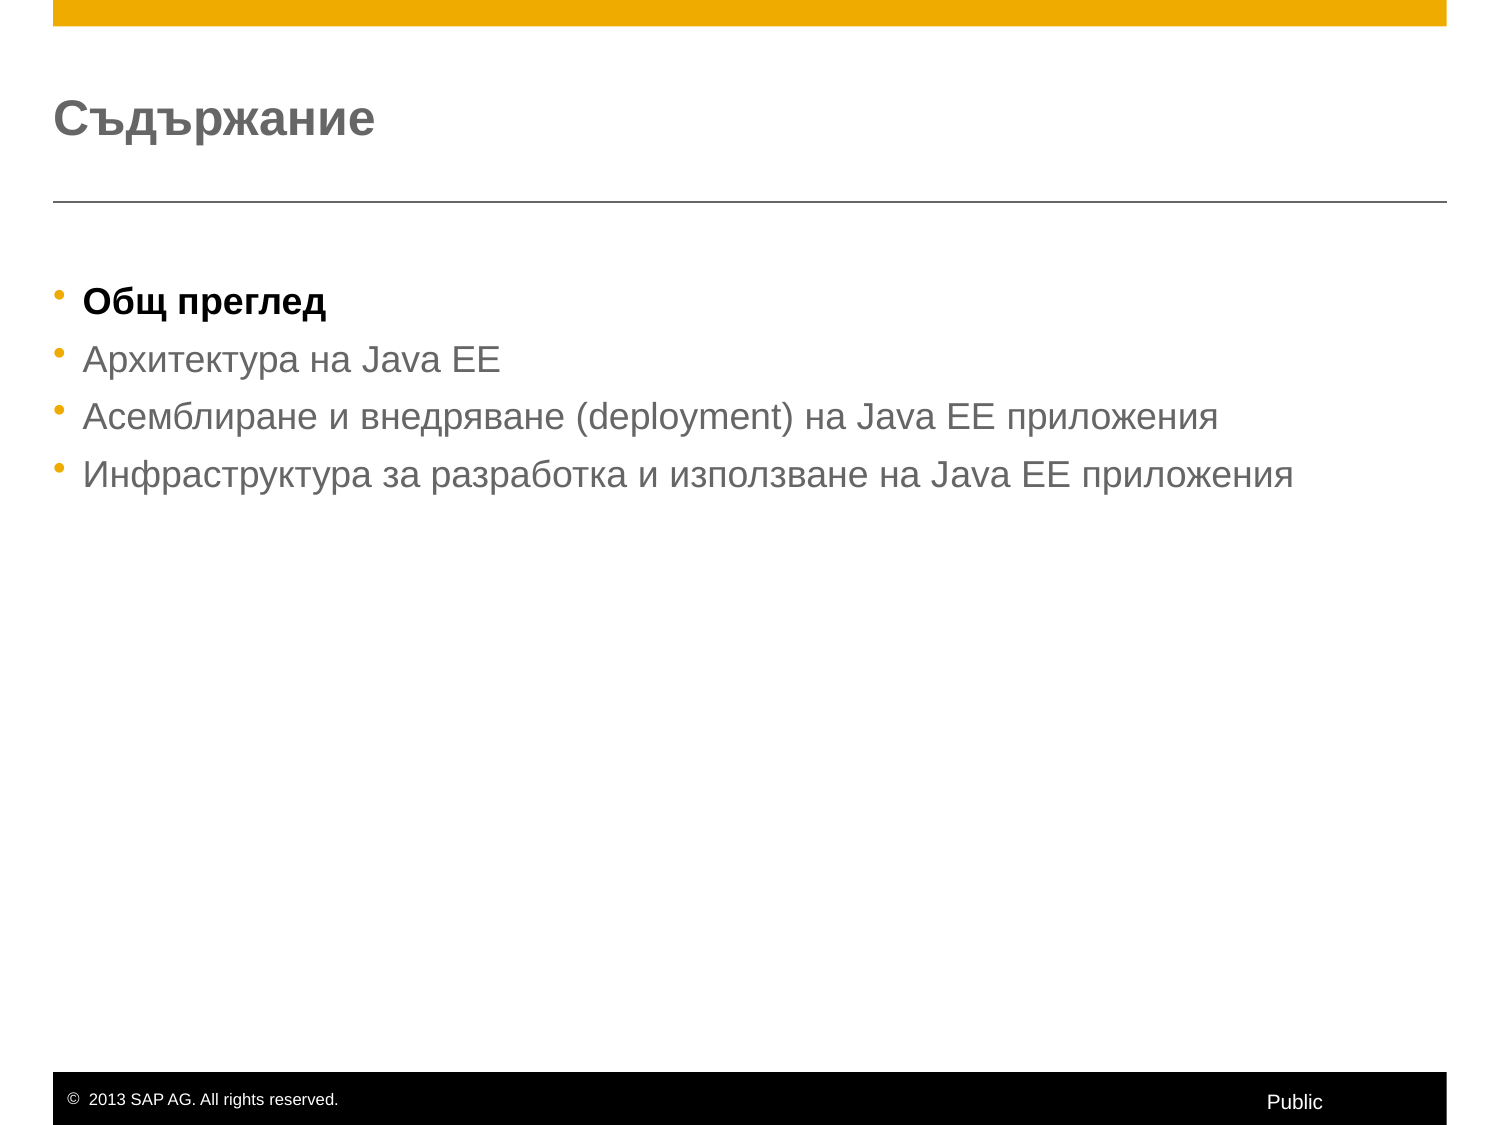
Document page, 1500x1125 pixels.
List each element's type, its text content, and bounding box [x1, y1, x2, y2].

title Съдържание [53, 53, 1447, 178]
list Общ преглед Aрхитектура на Java EE Асемблиране и внедряване (deployment) на Java EE приложения Инфраструктура за разработка и използване на Java EE приложения [53, 277, 1447, 907]
